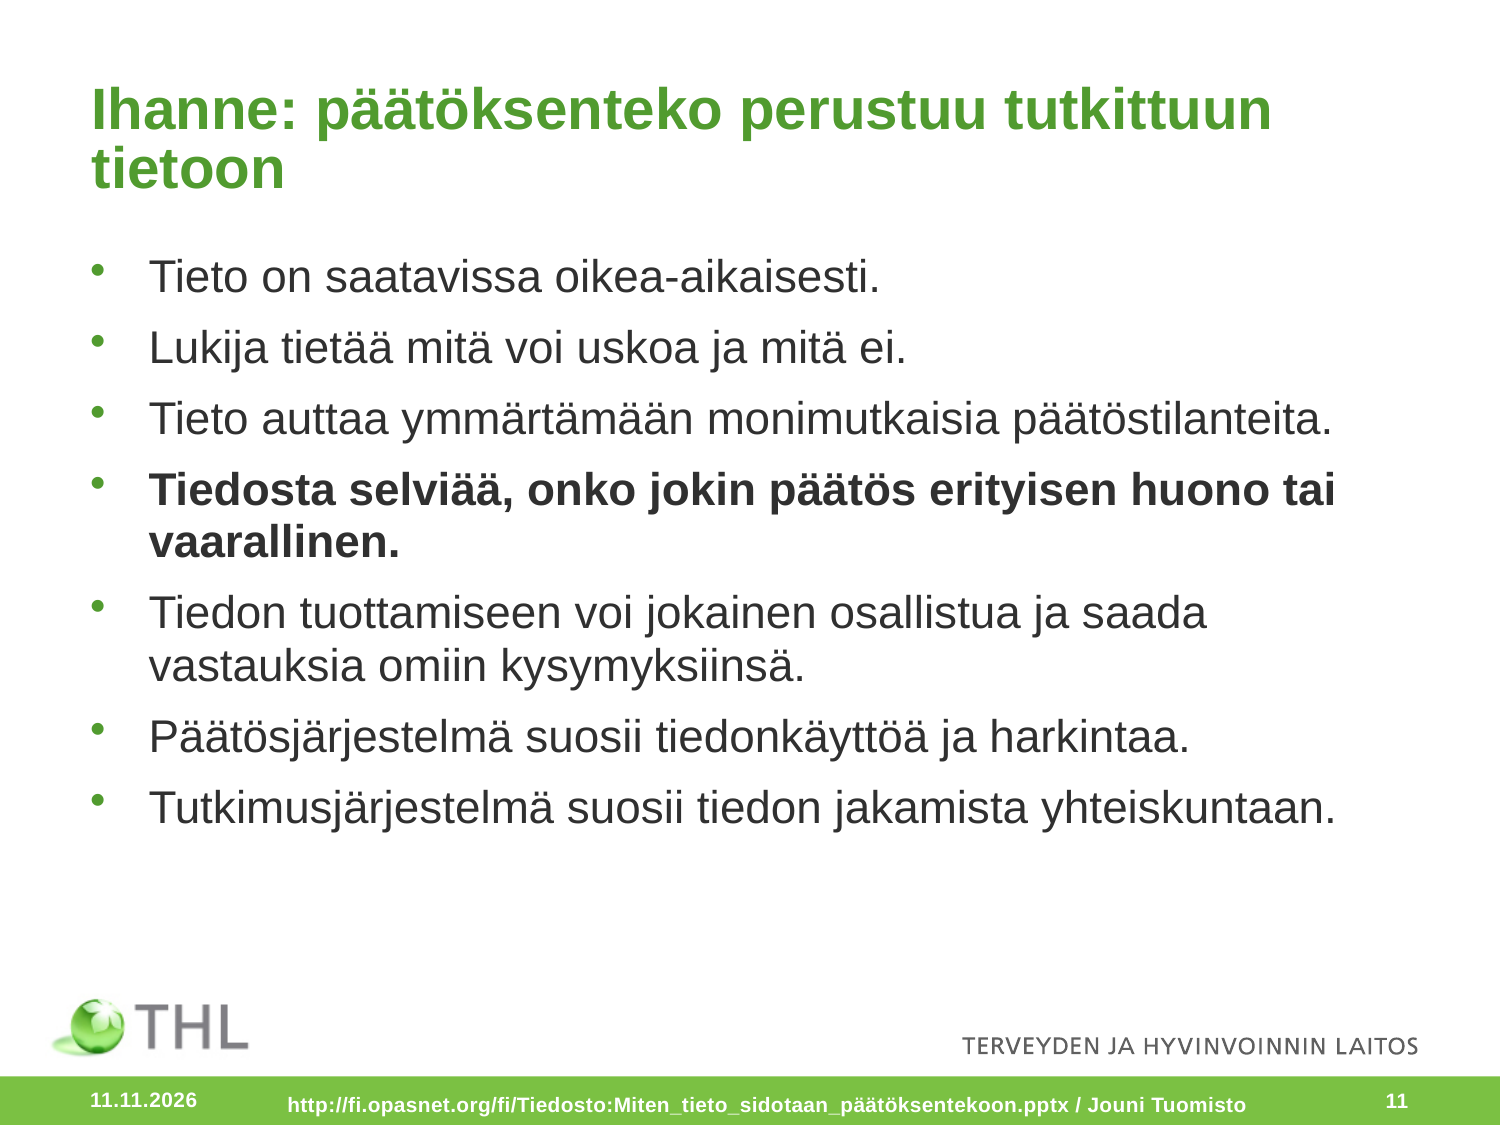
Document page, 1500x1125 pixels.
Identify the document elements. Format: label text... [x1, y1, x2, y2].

picture [24, 983, 275, 1067]
list Tieto on saatavissa oikea-aikaisesti. Lukija tietää mitä voi uskoa ja mitä ei. Tieto auttaa ymmärtämään monimutkaisia päätöstilanteita. Tiedosta selviää, onko jokin päätös erityisen huono tai vaarallinen. Tiedon tuottamiseen voi jokainen osallistua ja saada vastauksia omiin kysymyksiinsä. Päätösjärjestelmä suosii tiedonkäyttöä ja harkintaa. Tutkimusjärjestelmä suosii tiedon jakamista yhteiskuntaan. [74, 243, 1424, 965]
title Ihanne: päätöksenteko perustuu tutkittuun tietoon [76, 42, 1424, 209]
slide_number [74, 1080, 255, 1118]
slide_number 11 [1245, 1082, 1424, 1118]
footer http://fi.opasnet.org/fi/Tiedosto:Miten_tieto_sidotaan_päätöksentekoon.pptx / Jouni Tuomisto [253, 1082, 1282, 1125]
